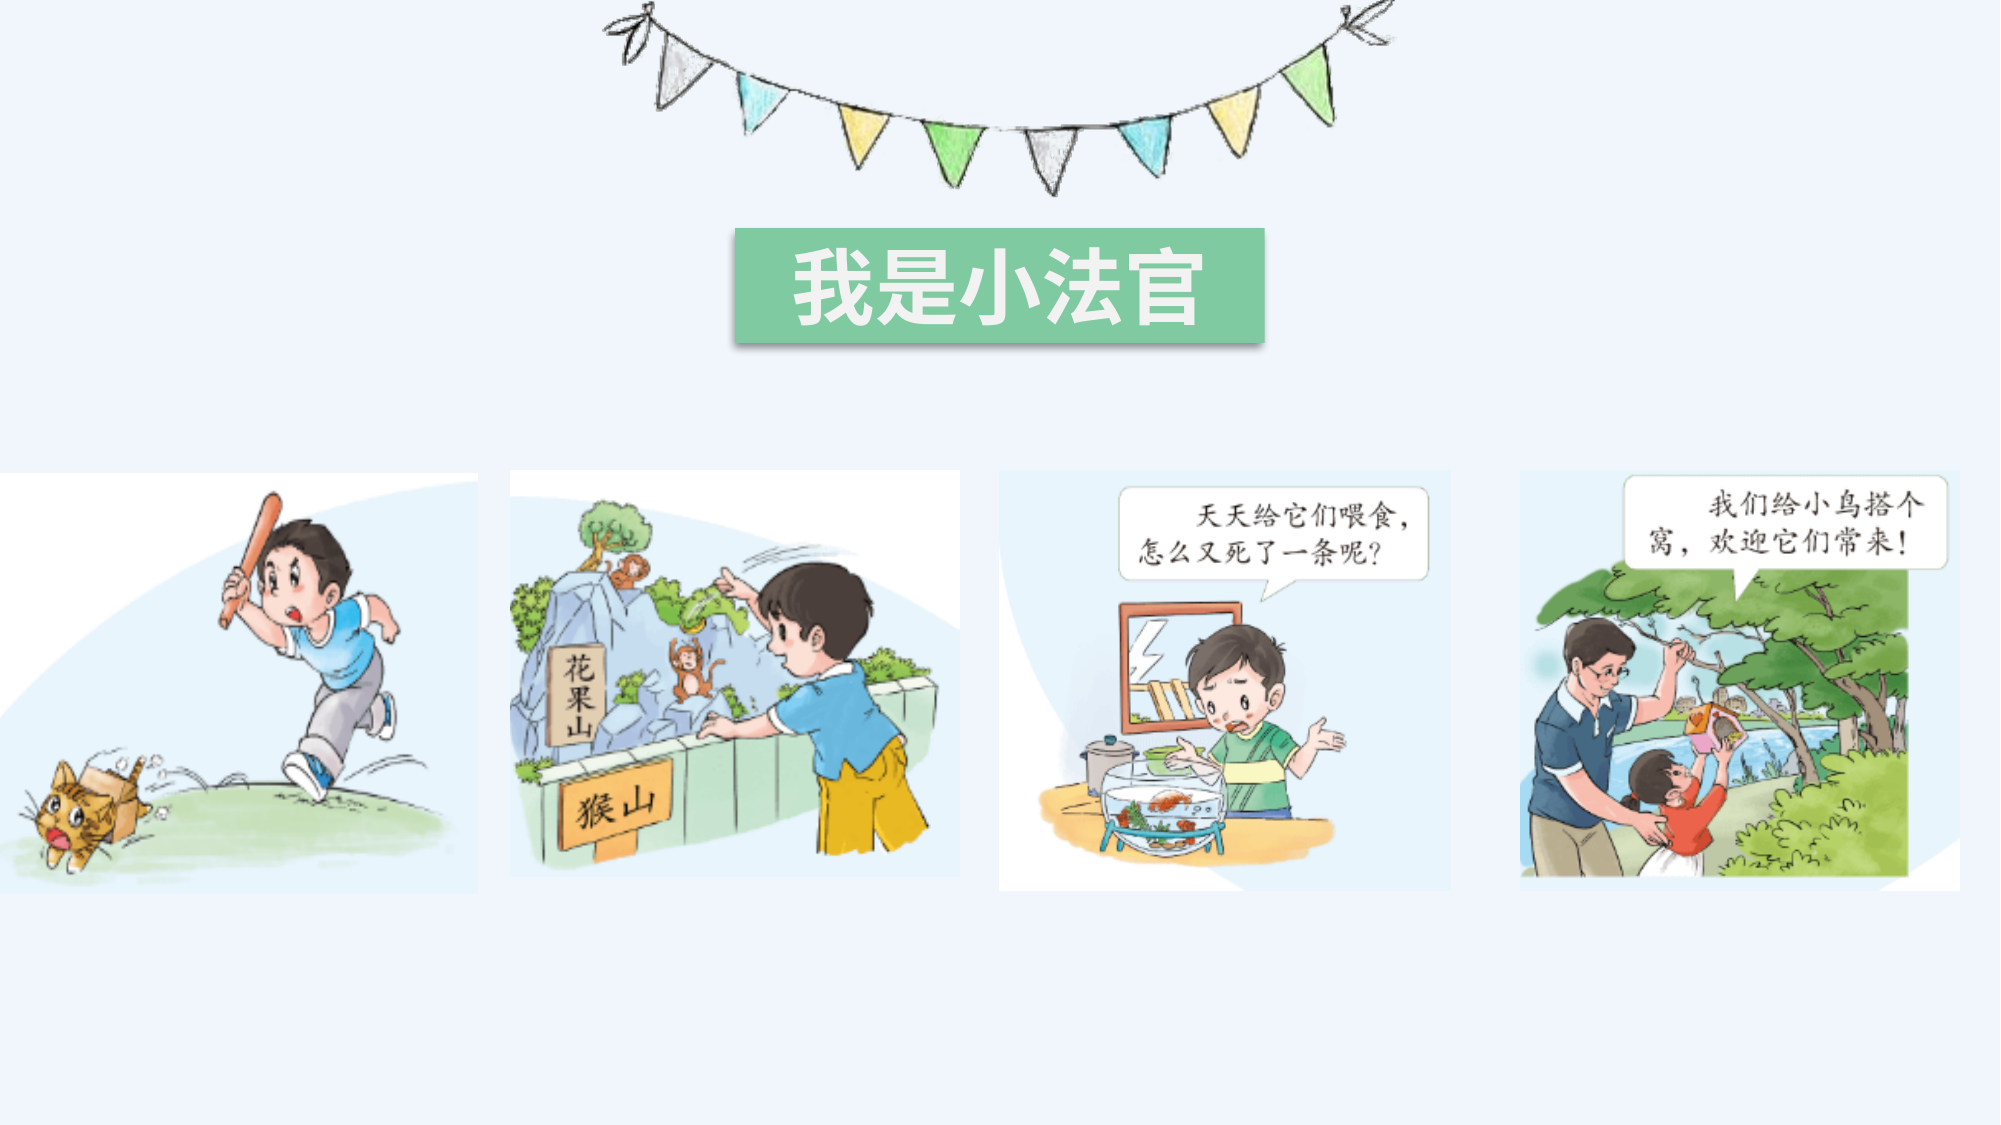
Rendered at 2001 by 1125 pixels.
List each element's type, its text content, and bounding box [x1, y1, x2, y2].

picture [0, 473, 478, 894]
text_box 我是小法官 [735, 237, 1265, 343]
picture [589, 0, 1411, 237]
picture [999, 470, 1451, 891]
picture [1520, 470, 1960, 891]
picture [510, 470, 960, 877]
